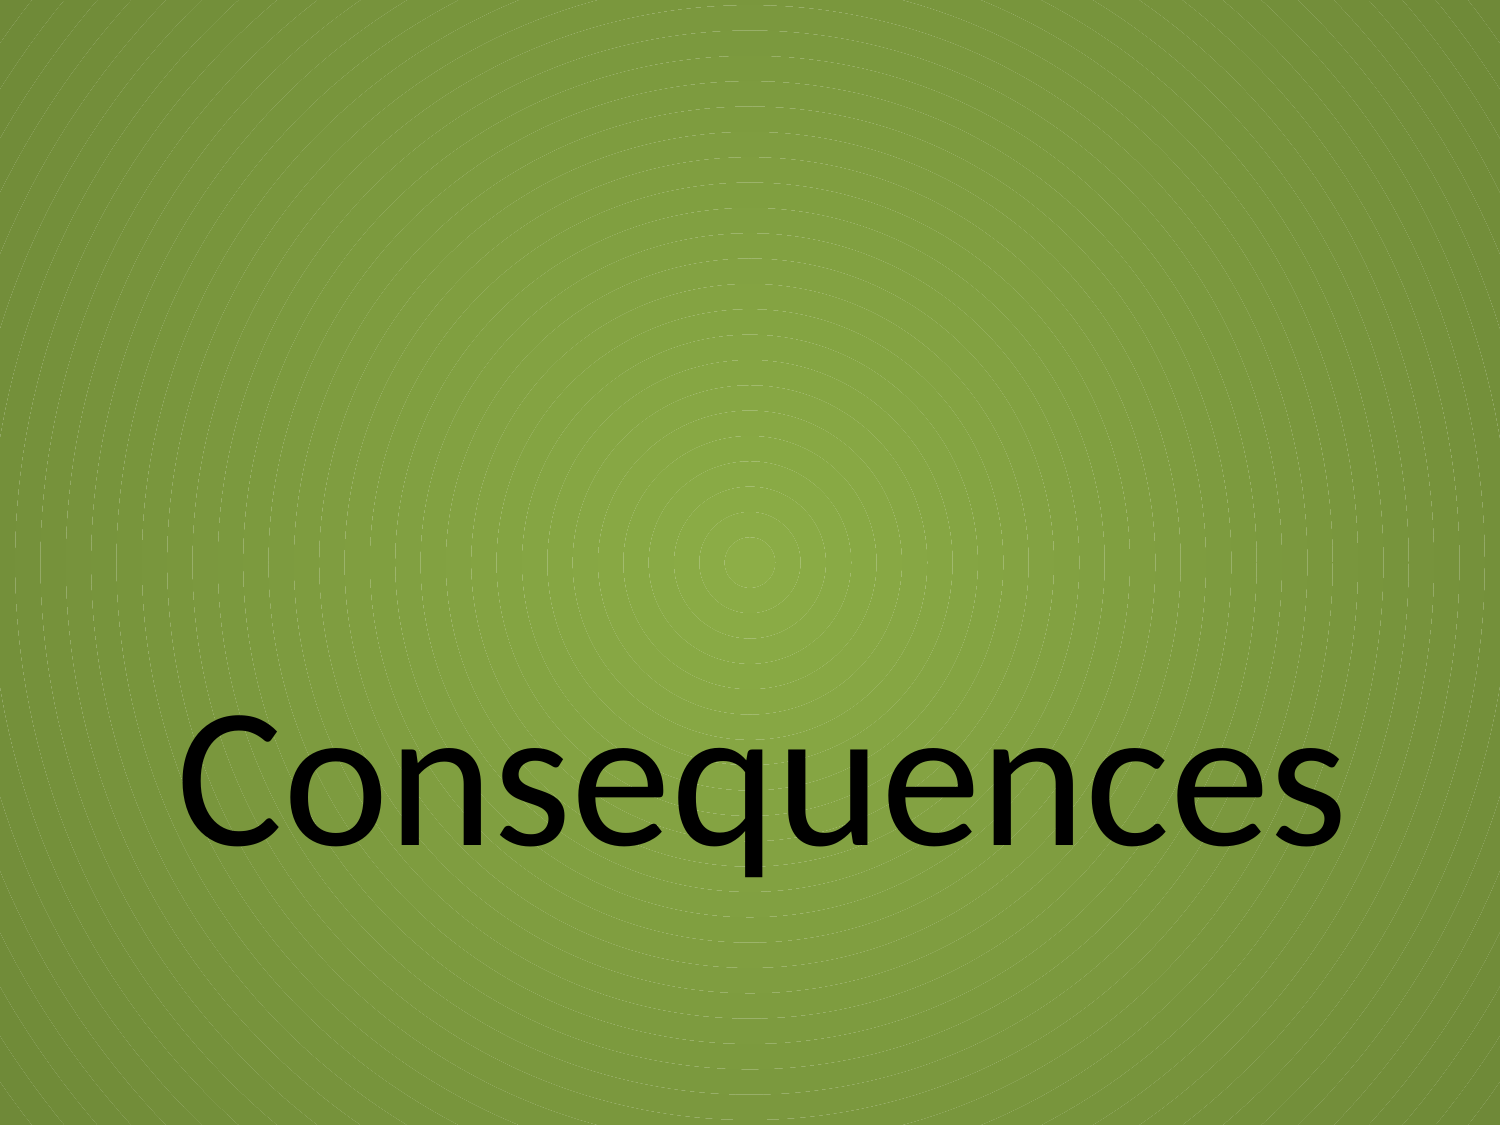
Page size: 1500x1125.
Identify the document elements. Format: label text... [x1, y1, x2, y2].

title Consequences [87, 637, 1438, 825]
